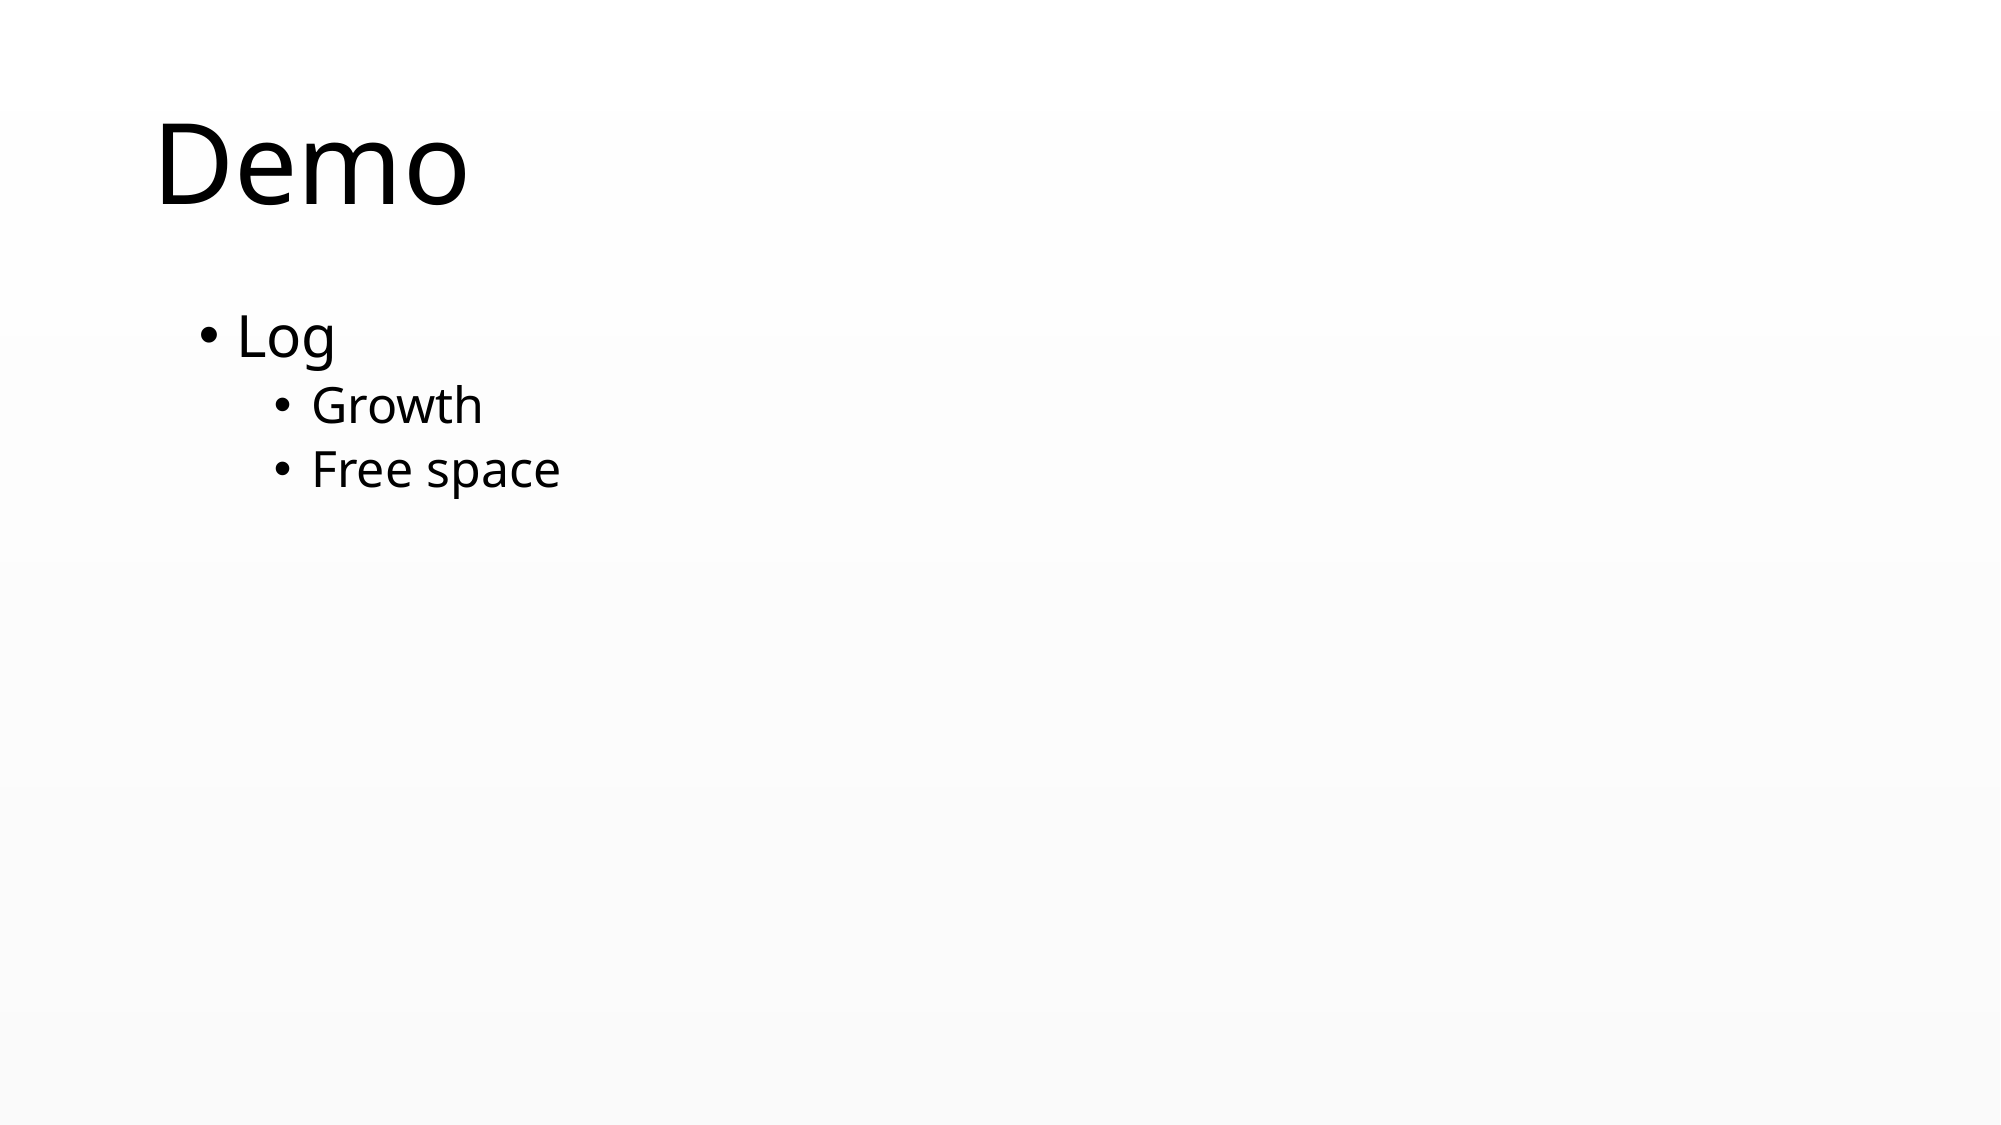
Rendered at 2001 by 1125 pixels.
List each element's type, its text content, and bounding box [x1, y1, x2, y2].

list Log Growth Free space [183, 299, 1863, 1014]
title Demo [137, 59, 1863, 278]
